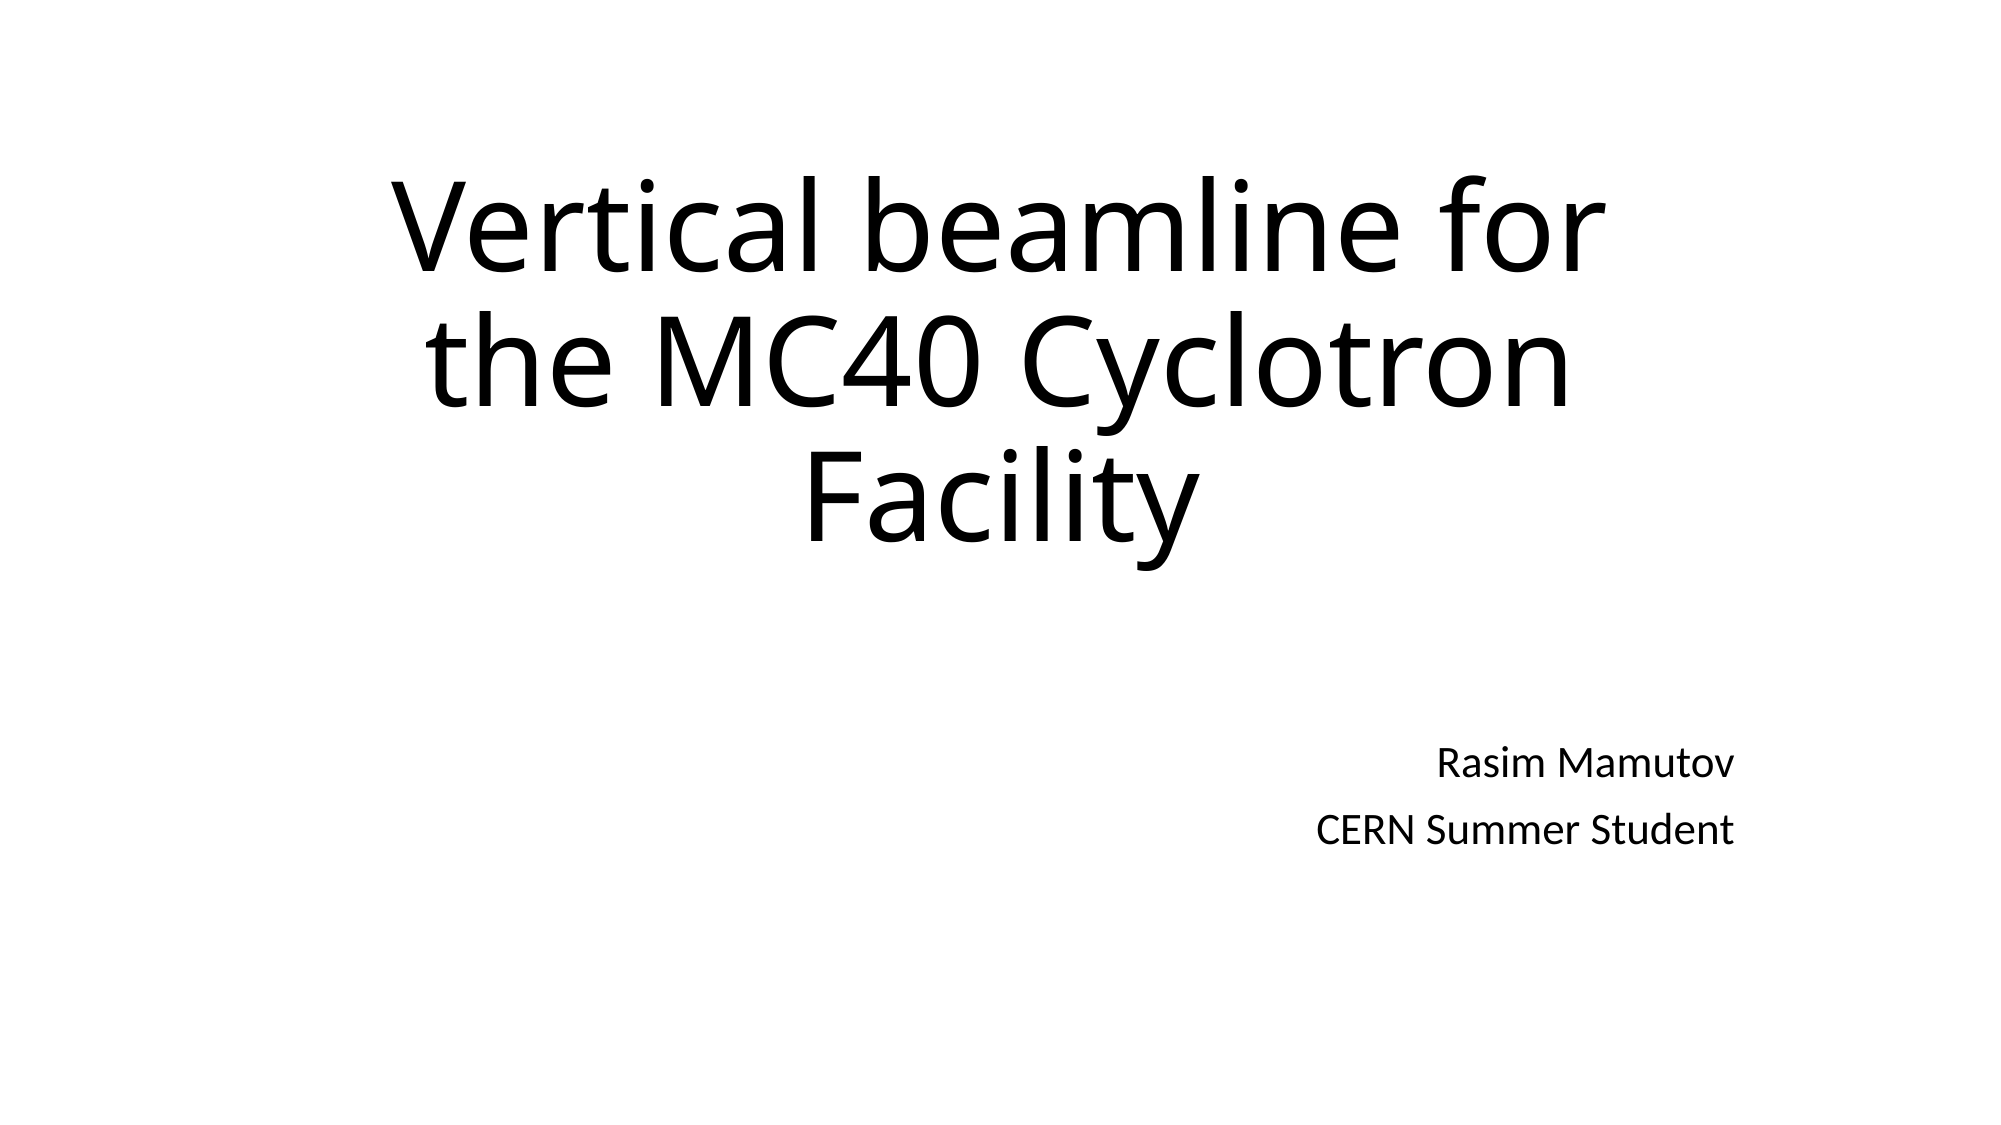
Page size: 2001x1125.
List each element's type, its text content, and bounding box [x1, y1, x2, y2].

subtitle Rasim Mamutov CERN Summer Student [249, 590, 1750, 863]
title Vertical beamline for the MC40 Cyclotron Facility [249, 184, 1750, 576]
